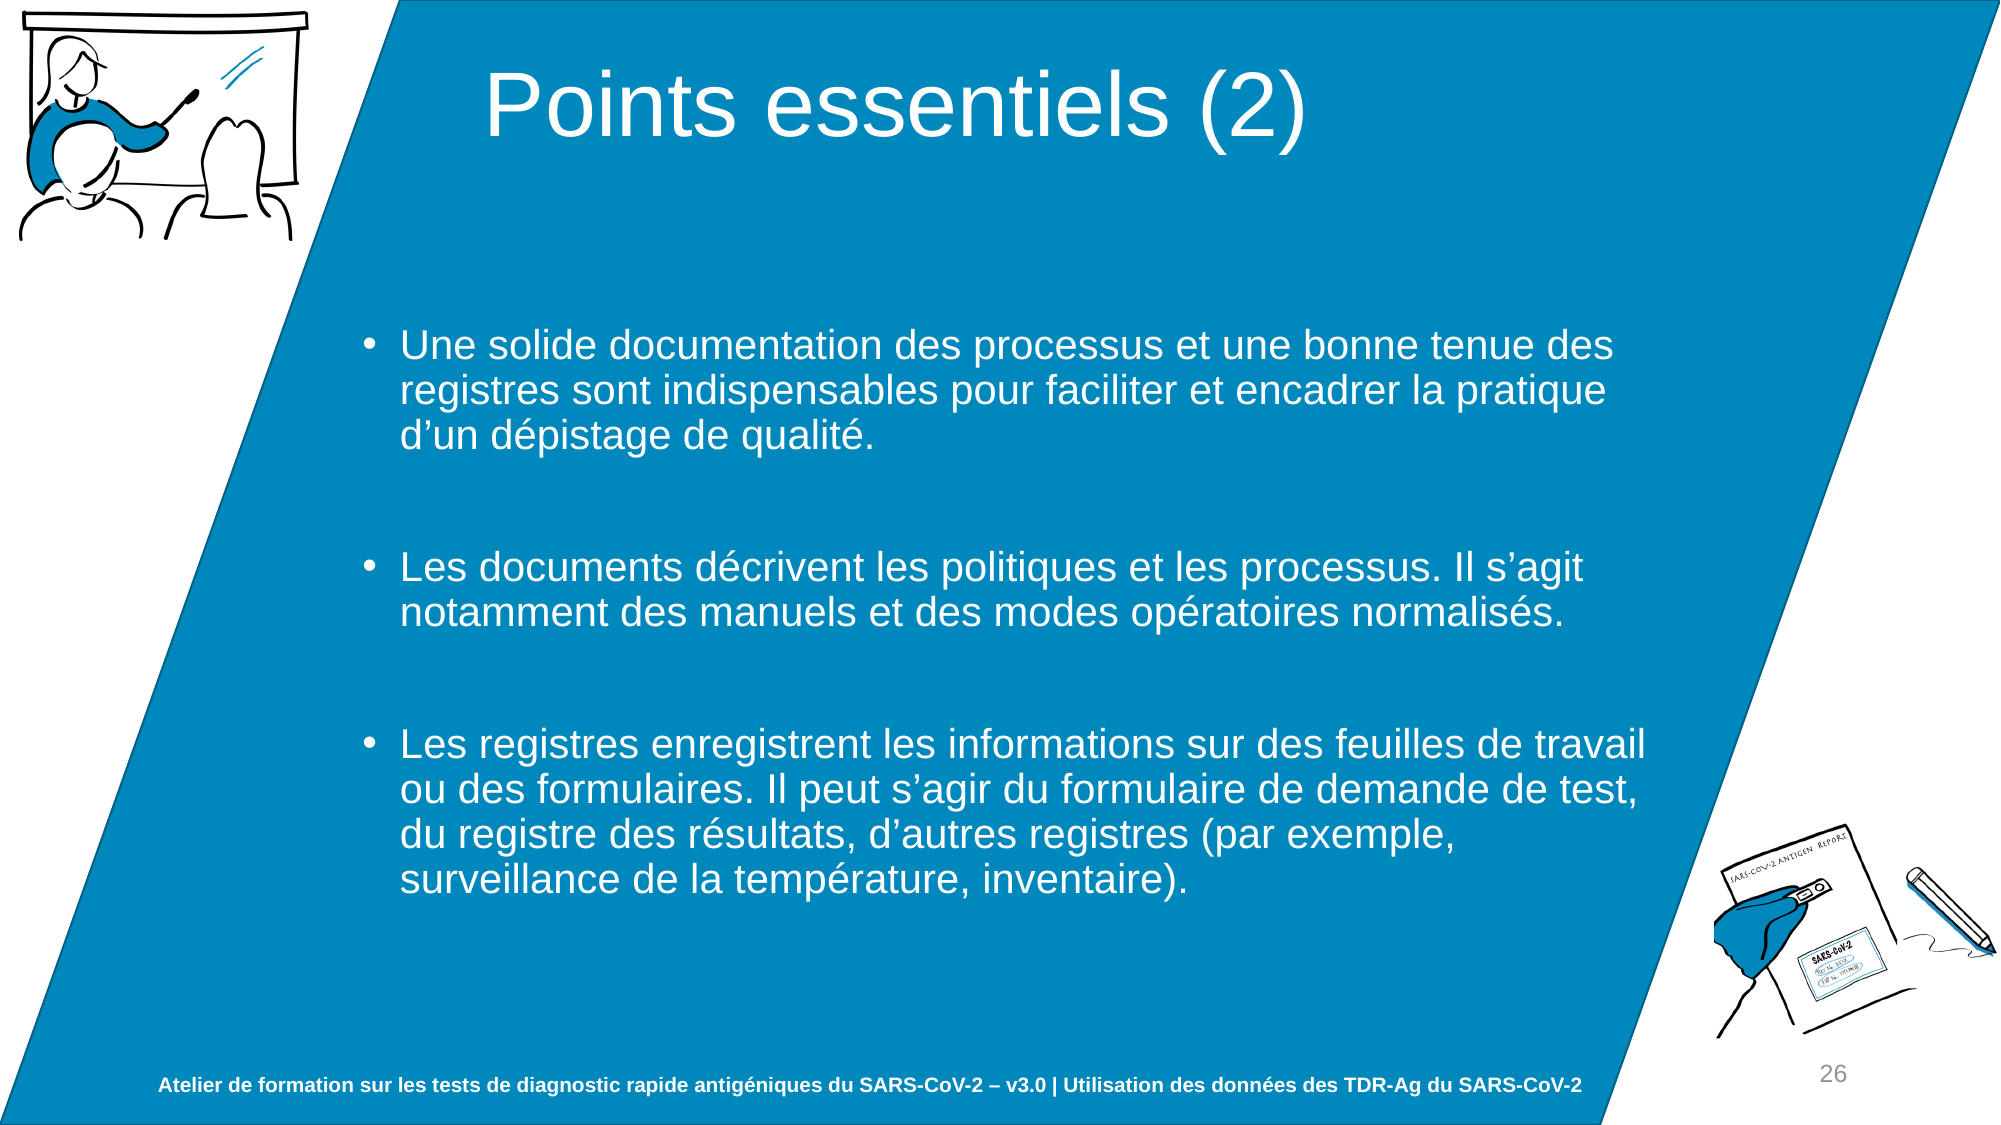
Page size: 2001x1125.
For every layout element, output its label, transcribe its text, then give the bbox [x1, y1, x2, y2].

footer Atelier de formation sur les tests de diagnostic rapide antigéniques du SARS-CoV-2 – v3.0 | Utilisation des données des TDR-Ag du SARS-CoV-2 [137, 1042, 1603, 1125]
text_box Points essentiels (2) [468, 49, 1383, 205]
text_box [0, 0, 2000, 1125]
picture [1714, 812, 2000, 1039]
text_box Une solide documentation des processus et une bonne tenue des registres sont indispensables pour faciliter et encadrer la pratique d’un dépistage de qualité. Les documents décrivent les politiques et les processus. Il s’agit notamment des manuels et des modes opératoires normalisés. Les registres enregistrent les informations sur des feuilles de travail ou des formulaires. Il peut s’agir du formulaire de demande de test, du registre des résultats, d’autres registres (par exemple, surveillance de la température, inventaire). [347, 316, 1695, 1045]
picture [0, 0, 325, 255]
slide_number 26 [1609, 1042, 1863, 1103]
